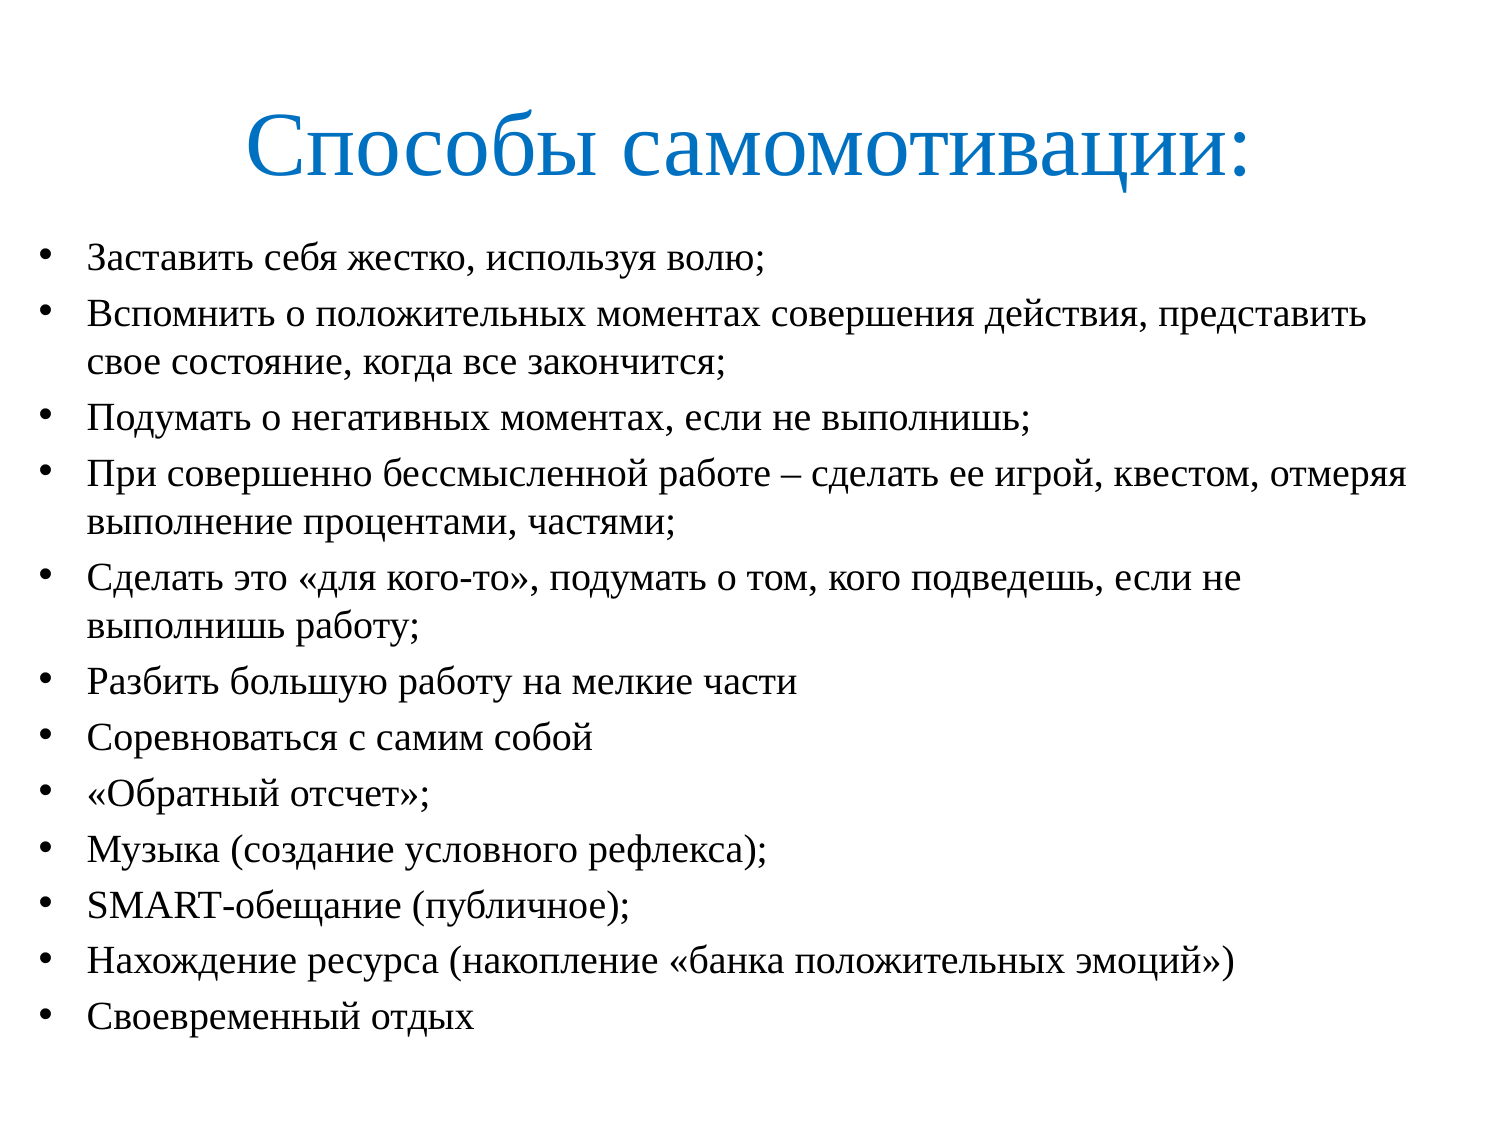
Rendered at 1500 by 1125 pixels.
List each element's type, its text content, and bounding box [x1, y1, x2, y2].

title Способы самомотивации: [75, 45, 1425, 222]
list Заставить себя жестко, используя волю; Вспомнить о положительных моментах совершения действия, представить свое состояние, когда все закончится; Подумать о негативных моментах, если не выполнишь; При совершенно бессмысленной работе – сделать ее игрой, квестом, отмеряя выполнение процентами, частями; Сделать это «для кого-то», подумать о том, кого подведешь, если не выполнишь работу; Разбить большую работу на мелкие части Соревноваться с самим собой «Обратный отсчет»; Музыка (создание условного рефлекса); SMART-обещание (публичное); Нахождение ресурса (накопление «банка положительных эмоций») Своевременный отдых [23, 222, 1465, 1055]
